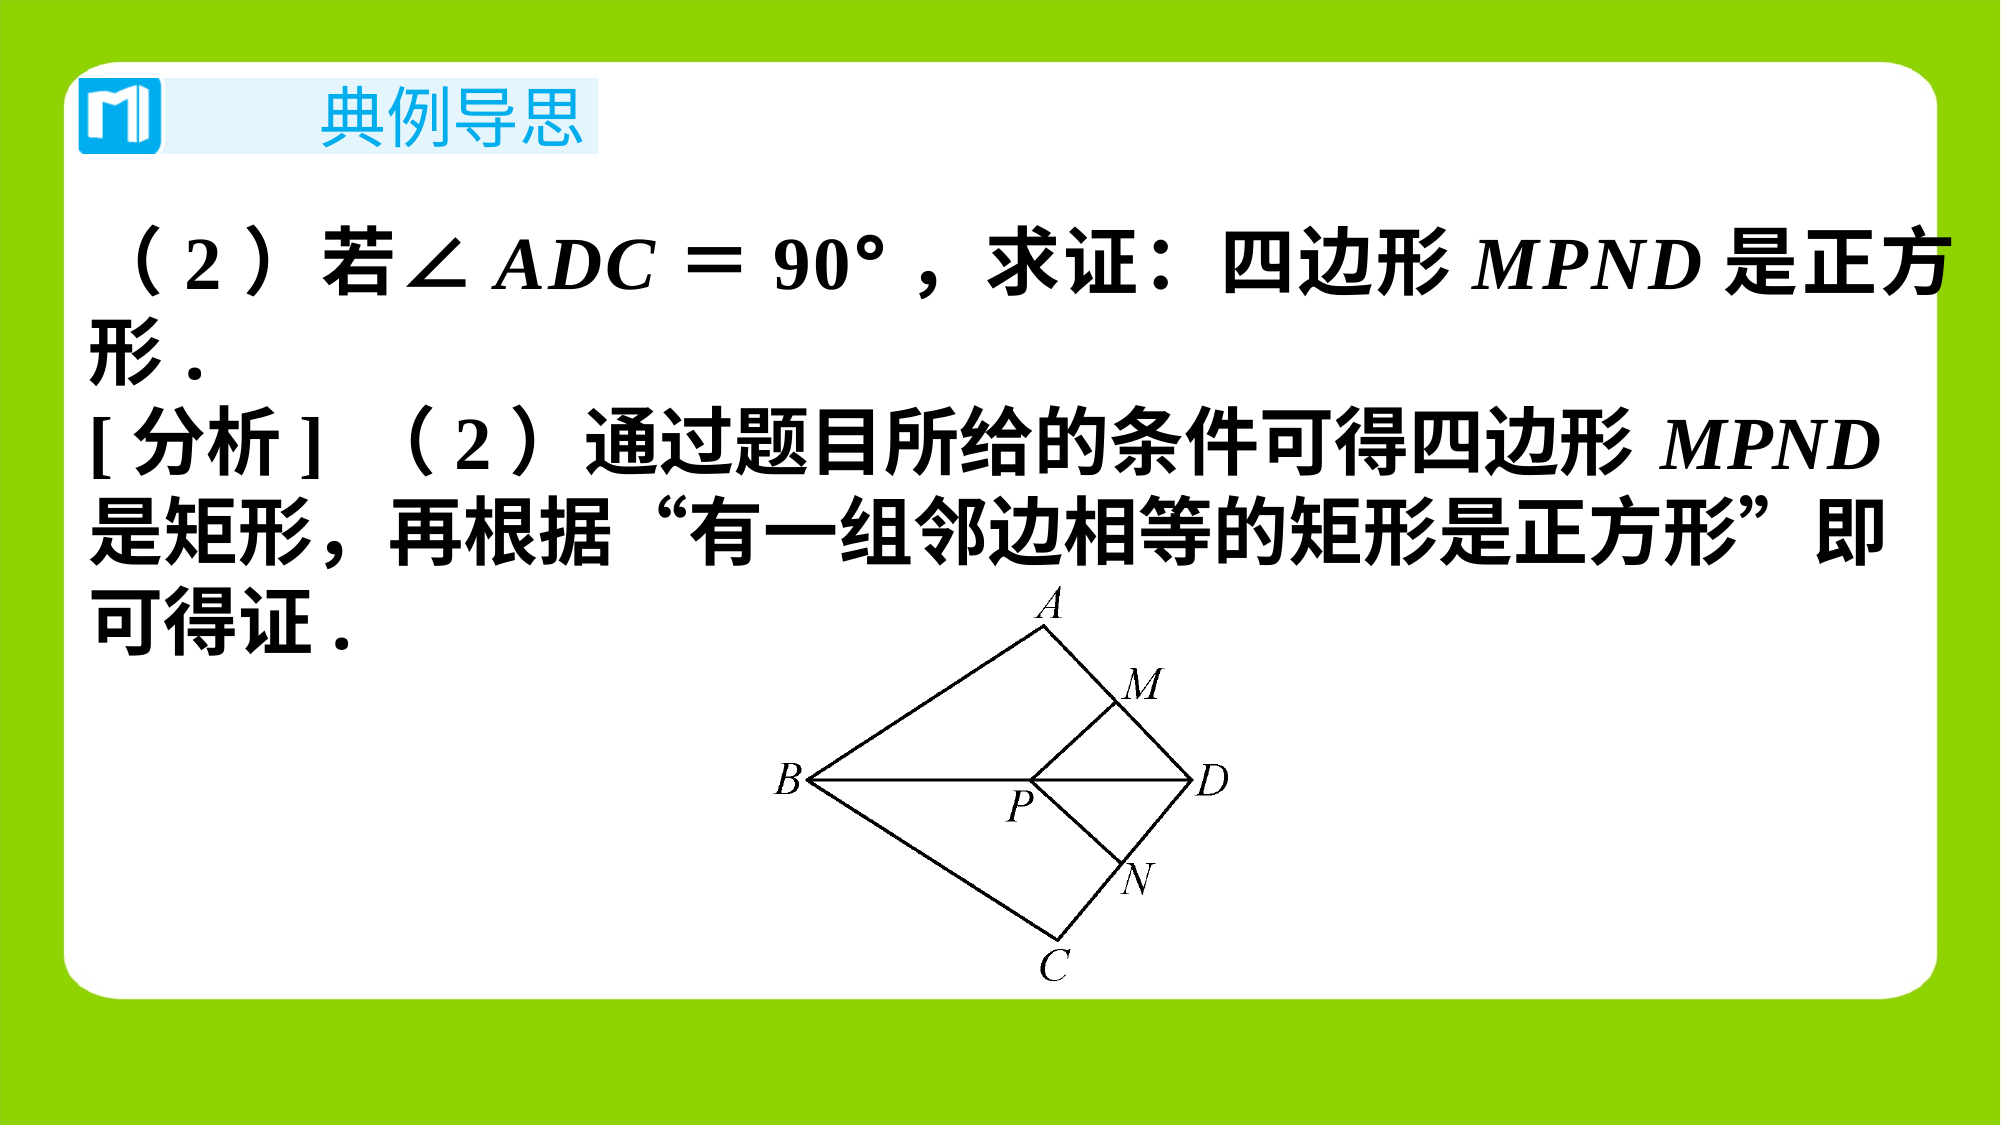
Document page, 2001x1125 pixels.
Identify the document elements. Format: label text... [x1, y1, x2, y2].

picture [0, 0, 2001, 1125]
text_box （2）若∠ADC＝90°，求证：四边形MPND是正方 形. [分析] （2）通过题目所给的条件可得四边形MPND 是矩形，再根据“有一组邻边相等的矩形是正方形”即 可得证. [88, 214, 1974, 693]
